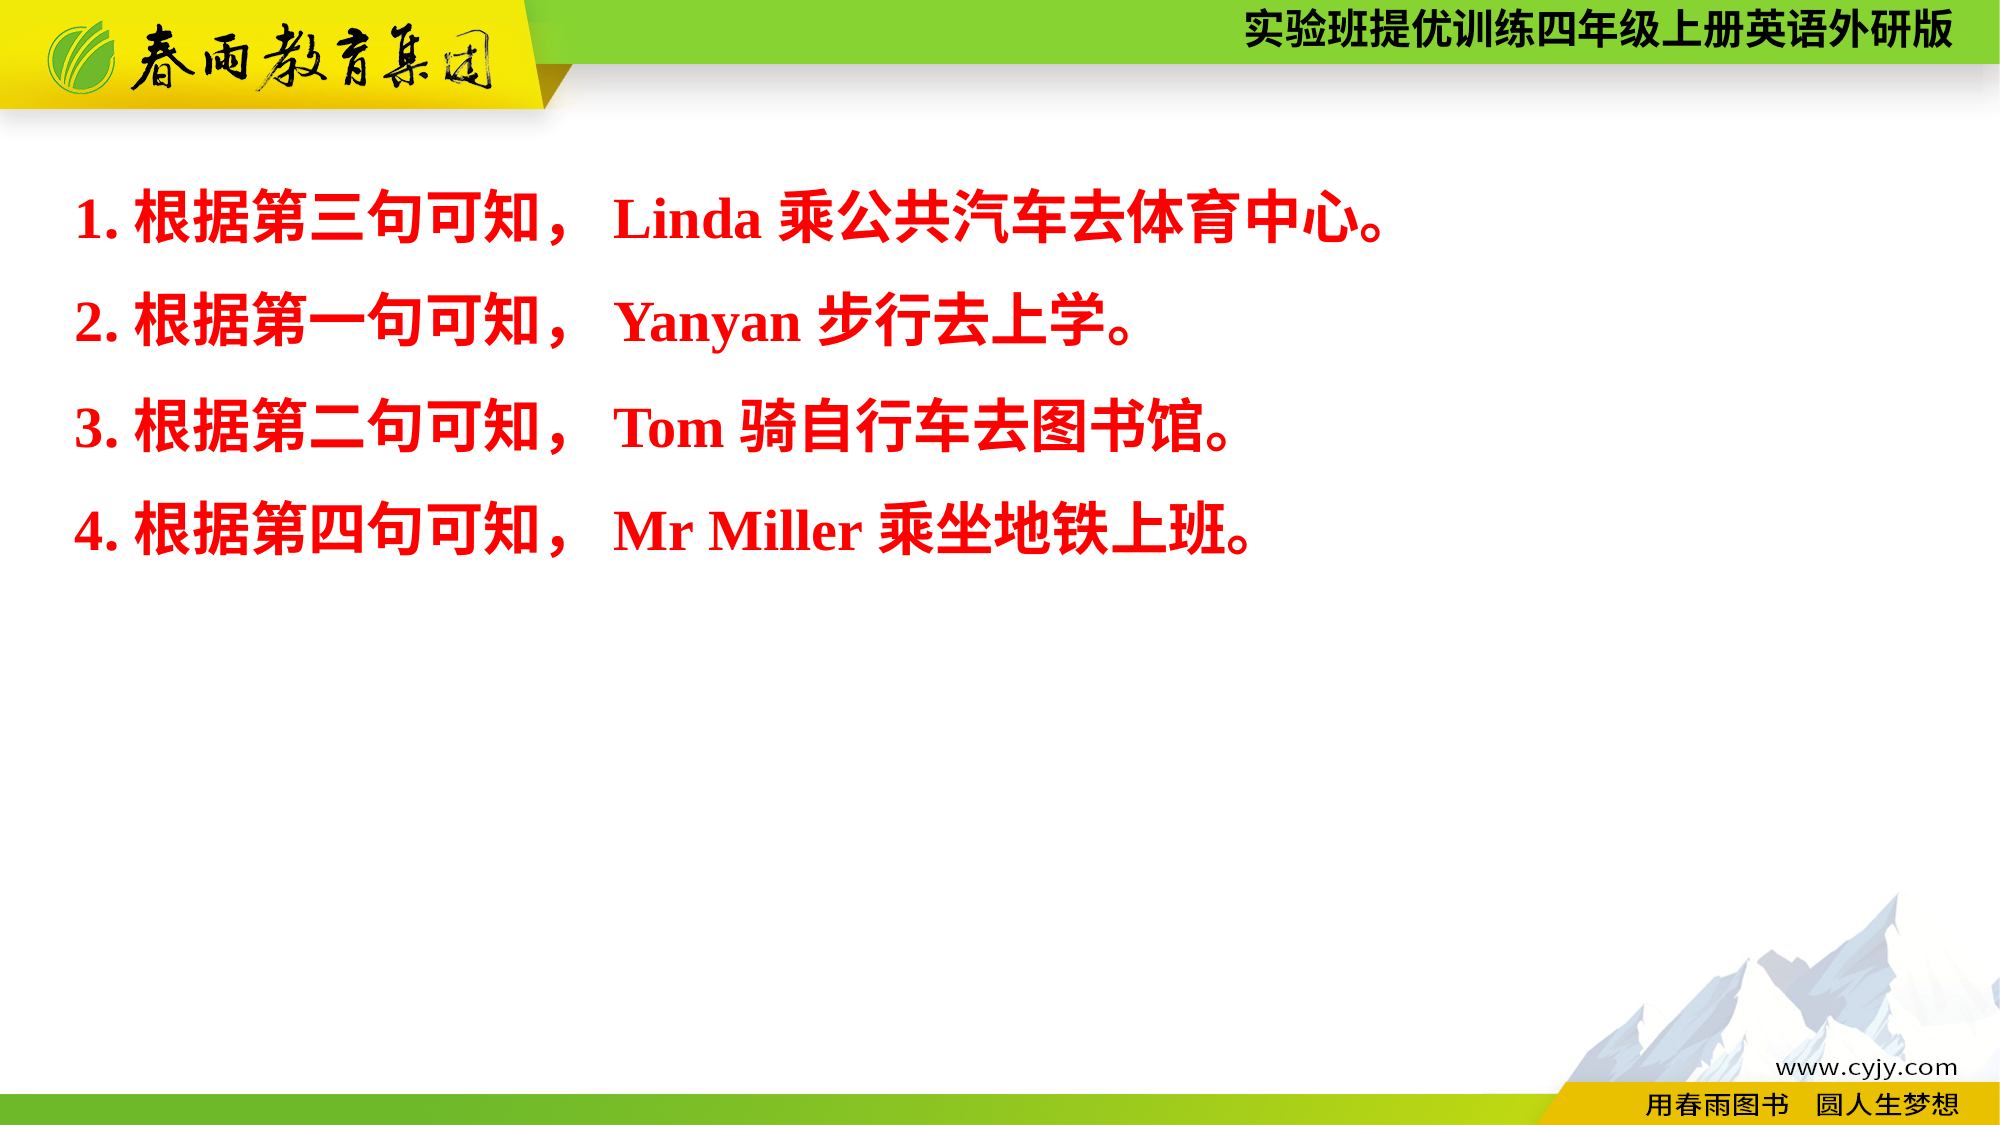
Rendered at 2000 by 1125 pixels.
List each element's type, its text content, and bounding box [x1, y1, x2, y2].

text_box 3.根据第二句可知，Tom骑自行车去图书馆。 [59, 346, 1944, 449]
text_box 2.根据第一句可知，Yanyan步行去上学。 [59, 240, 1944, 346]
text_box 4.根据第四句可知，Mr Miller乘坐地铁上班。 [59, 449, 1944, 570]
text_box 1.根据第三句可知，Linda乘公共汽车去体育中心。 [59, 137, 1944, 240]
picture [0, 0, 2000, 1125]
